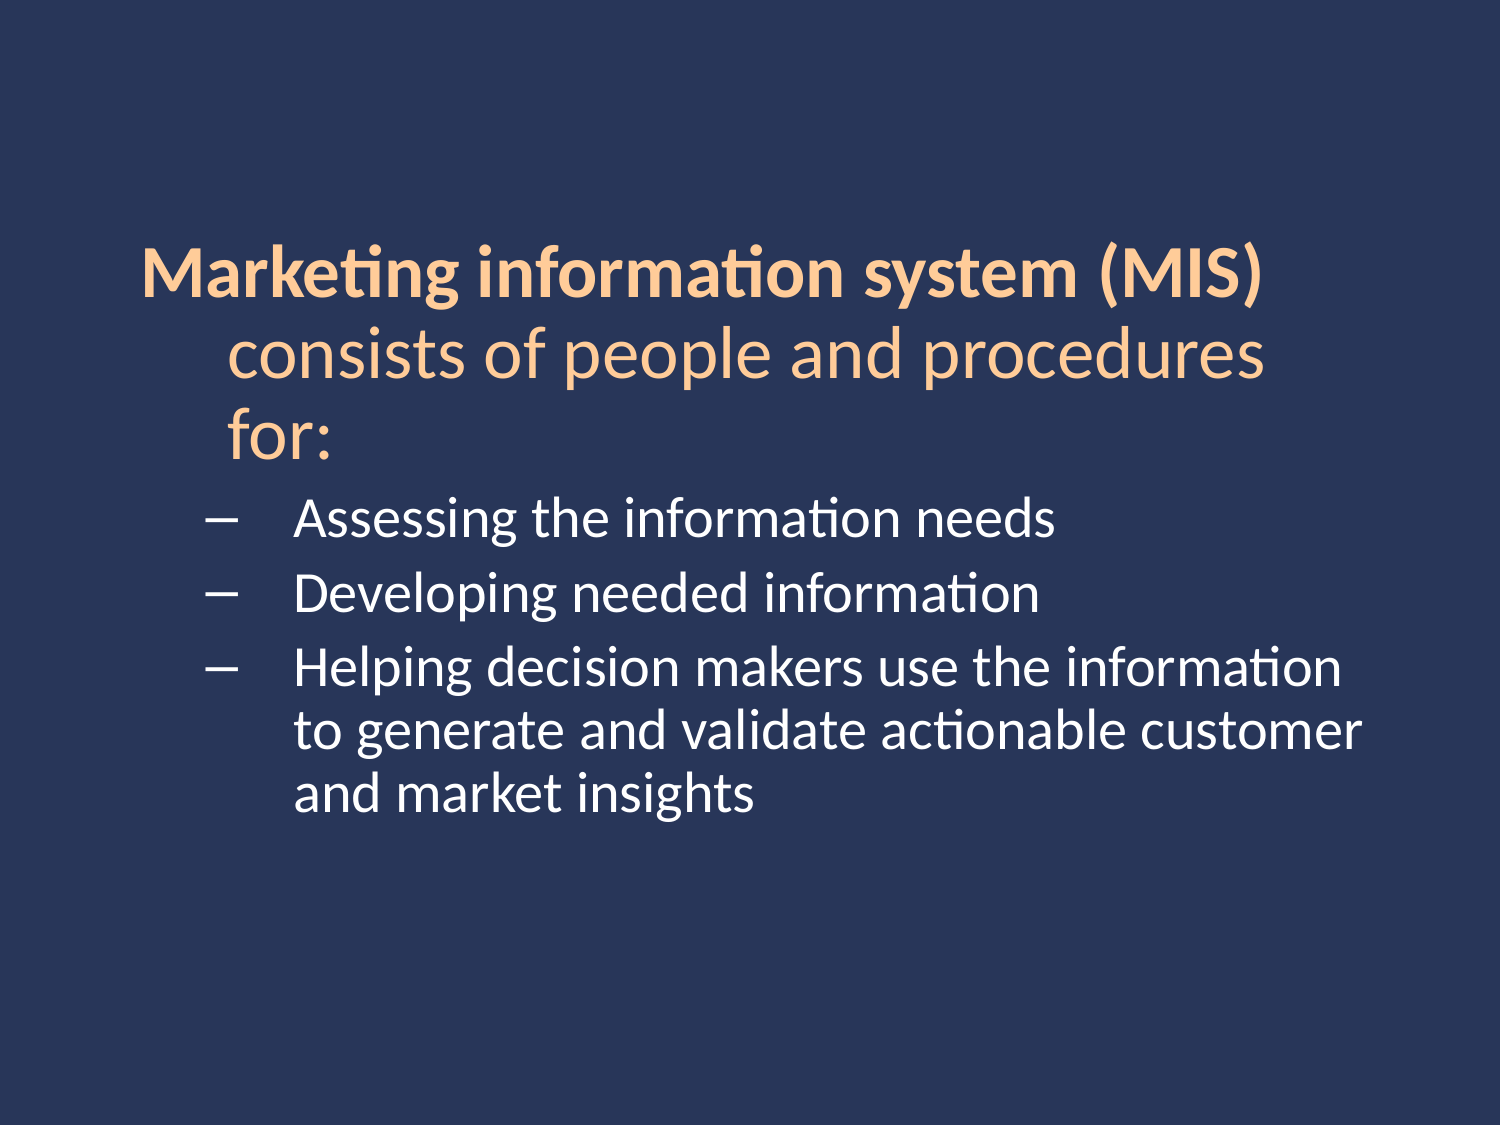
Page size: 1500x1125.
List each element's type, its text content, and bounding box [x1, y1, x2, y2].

list Marketing information system (MIS) consists of people and procedures for: Assessing the information needs Developing needed information Helping decision makers use the information to generate and validate actionable customer and market insights [125, 224, 1400, 900]
